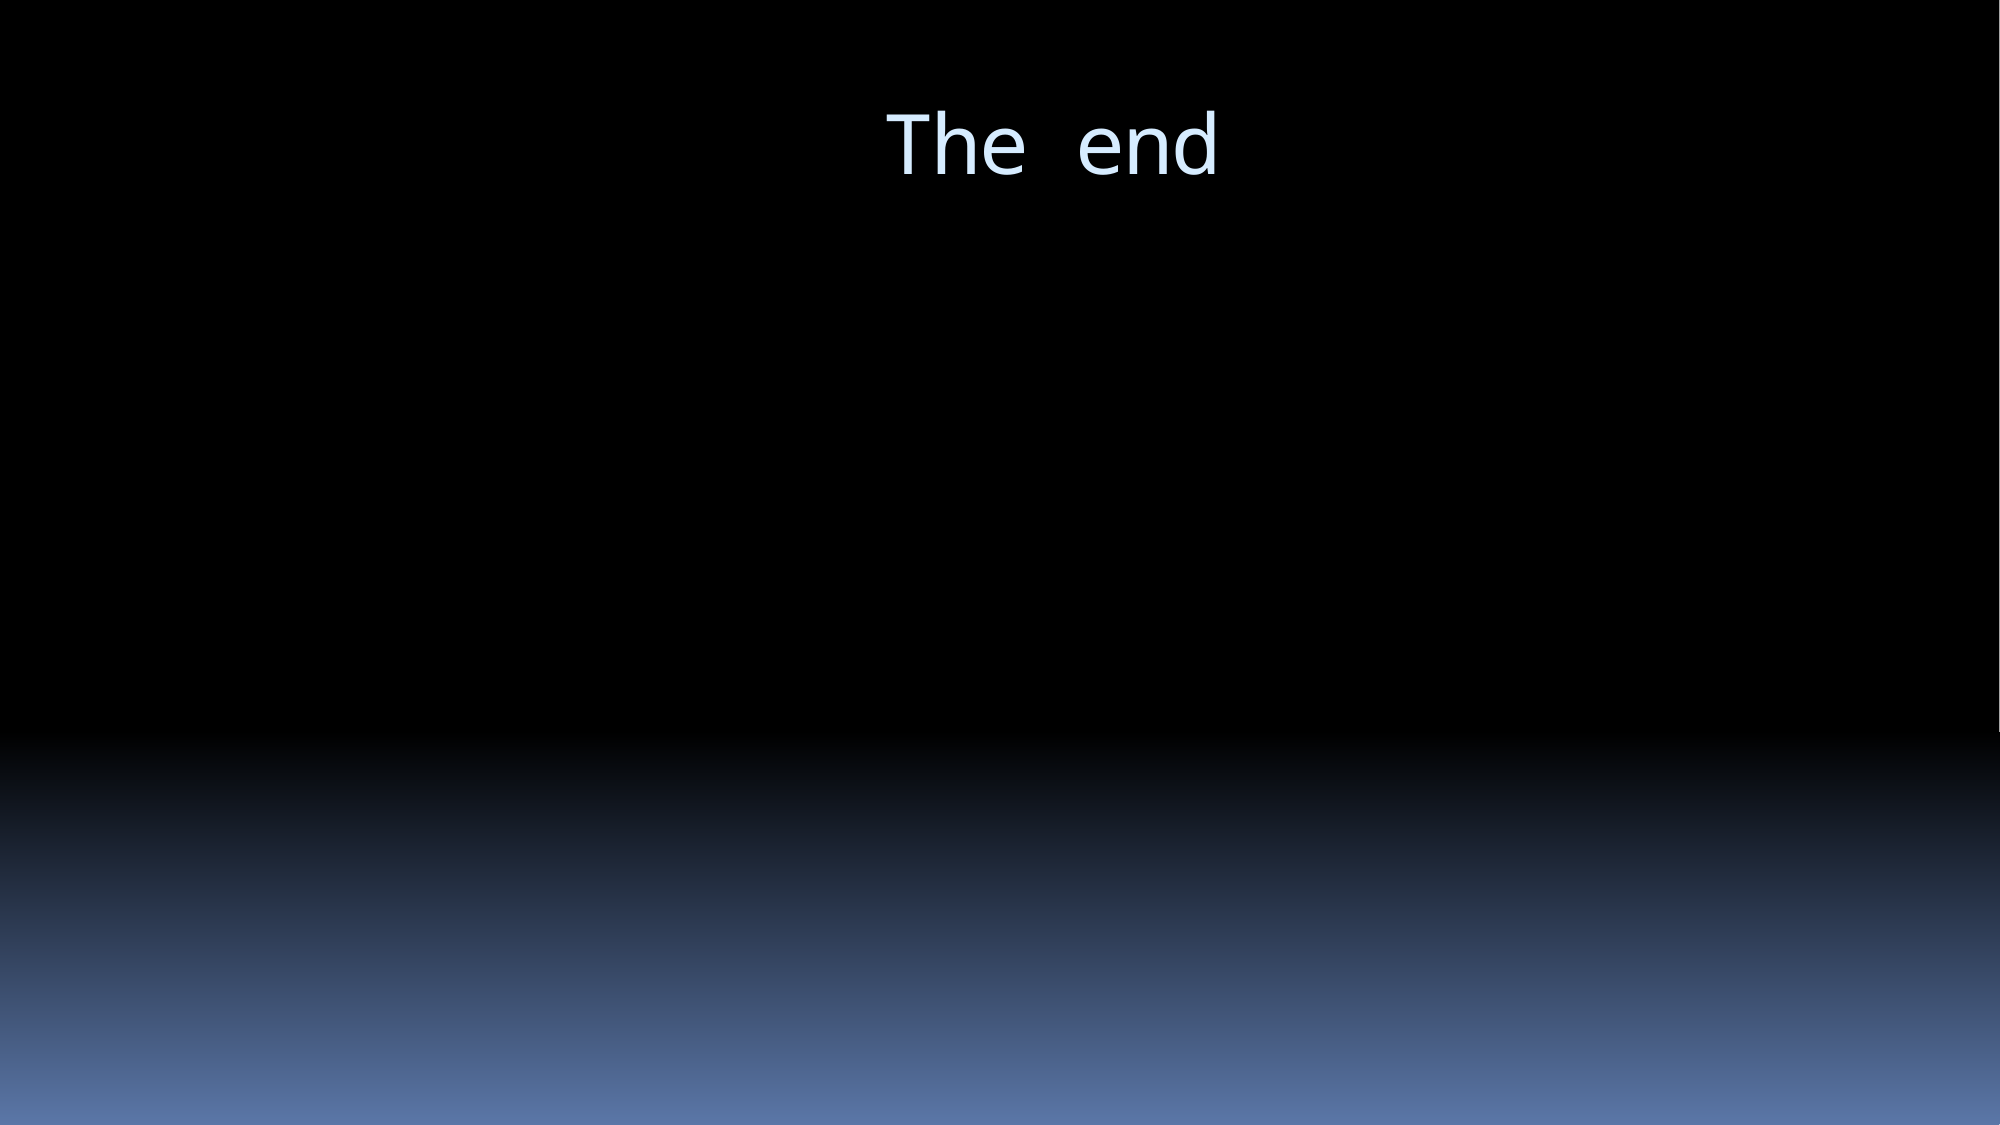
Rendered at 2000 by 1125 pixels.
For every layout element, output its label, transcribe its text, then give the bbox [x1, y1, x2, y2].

title The end [99, 83, 1900, 234]
